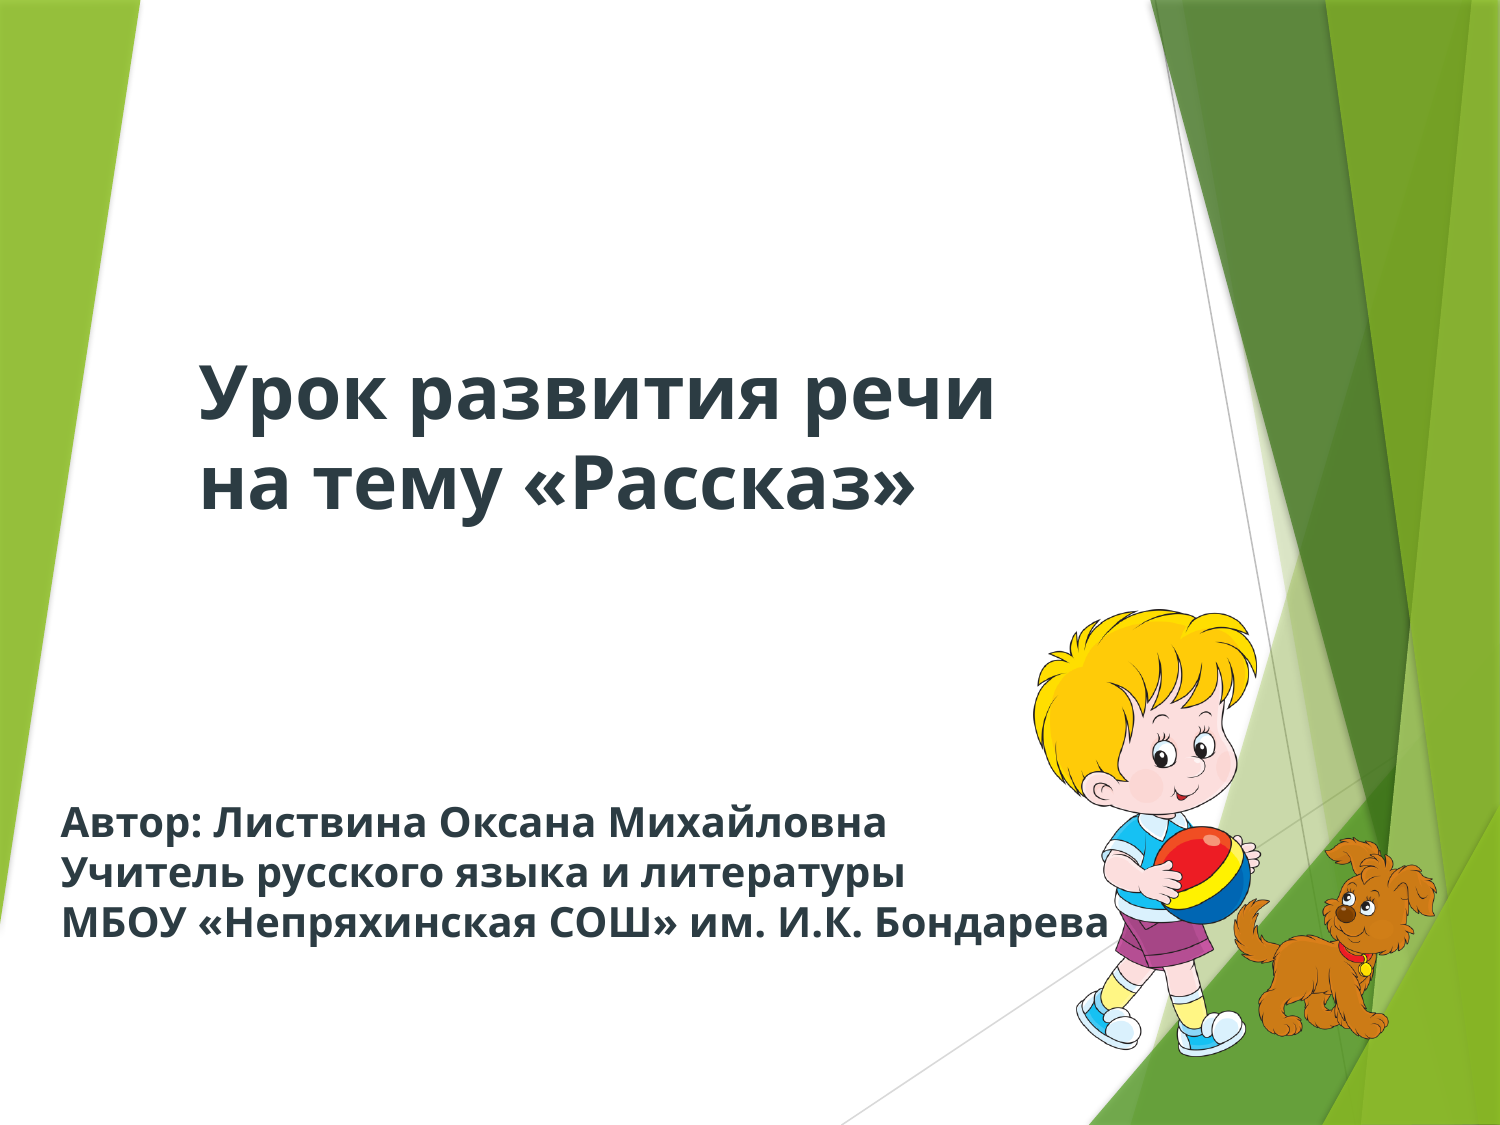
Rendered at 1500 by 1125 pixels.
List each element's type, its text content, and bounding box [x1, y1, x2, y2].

text_box Автор: Листвина Оксана Михайловна Учитель русского языка и литературы МБОУ «Непряхинская СОШ» им. И.К. Бондарева [45, 712, 1028, 954]
picture [1033, 609, 1437, 1057]
title Урок развития речи на тему «Рассказ» [183, 290, 1459, 532]
